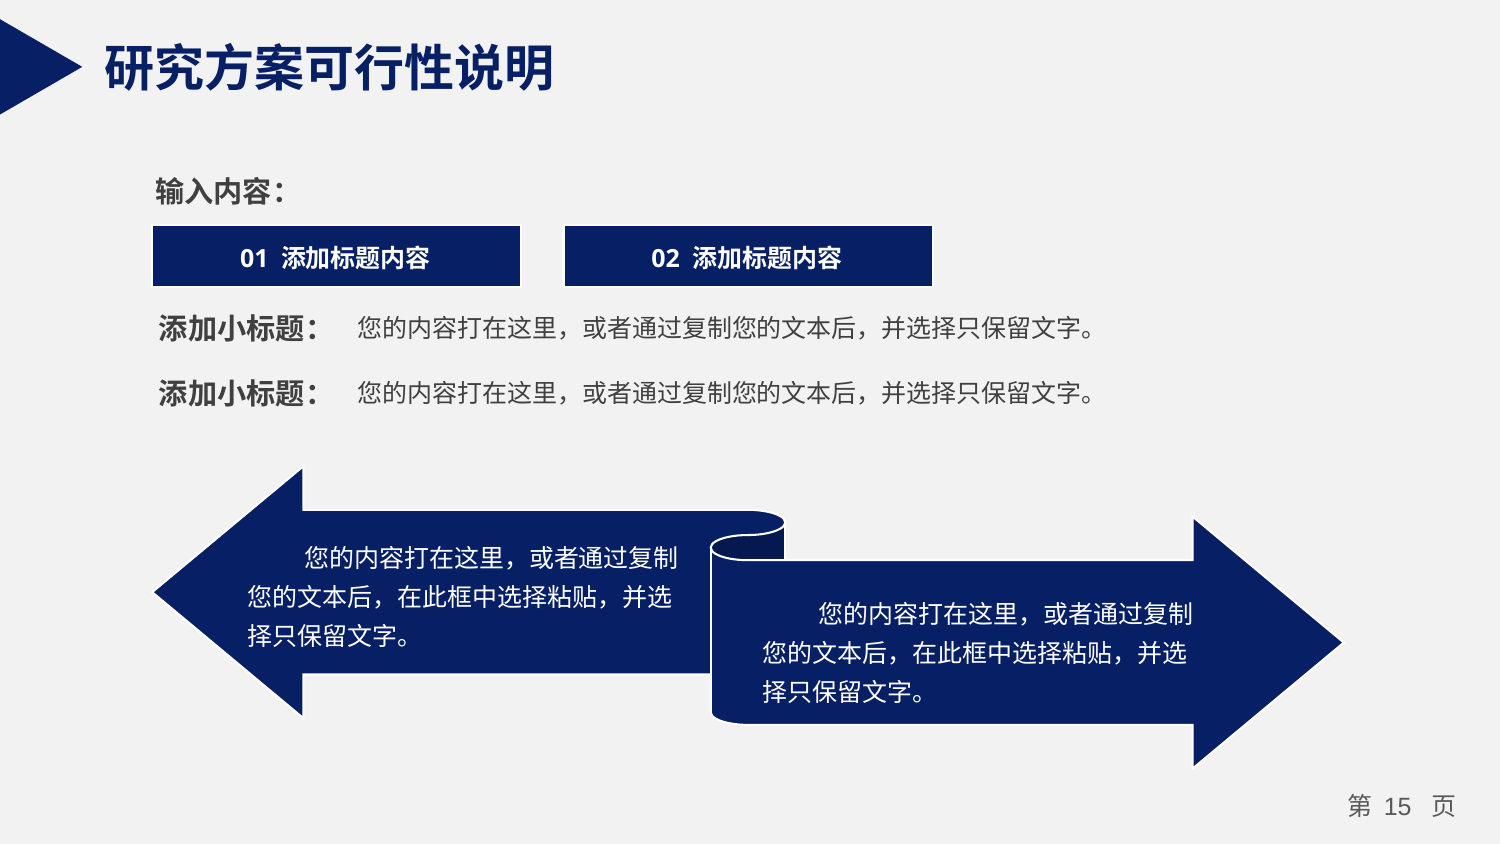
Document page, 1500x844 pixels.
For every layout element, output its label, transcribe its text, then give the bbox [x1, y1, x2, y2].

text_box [152, 466, 1344, 769]
text_box [0, 19, 83, 115]
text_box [143, 302, 1448, 354]
text_box 输入内容： [143, 167, 313, 214]
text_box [143, 367, 1258, 418]
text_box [152, 225, 522, 287]
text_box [563, 225, 933, 287]
text_box 研究方案可行性说明 [89, 29, 570, 105]
